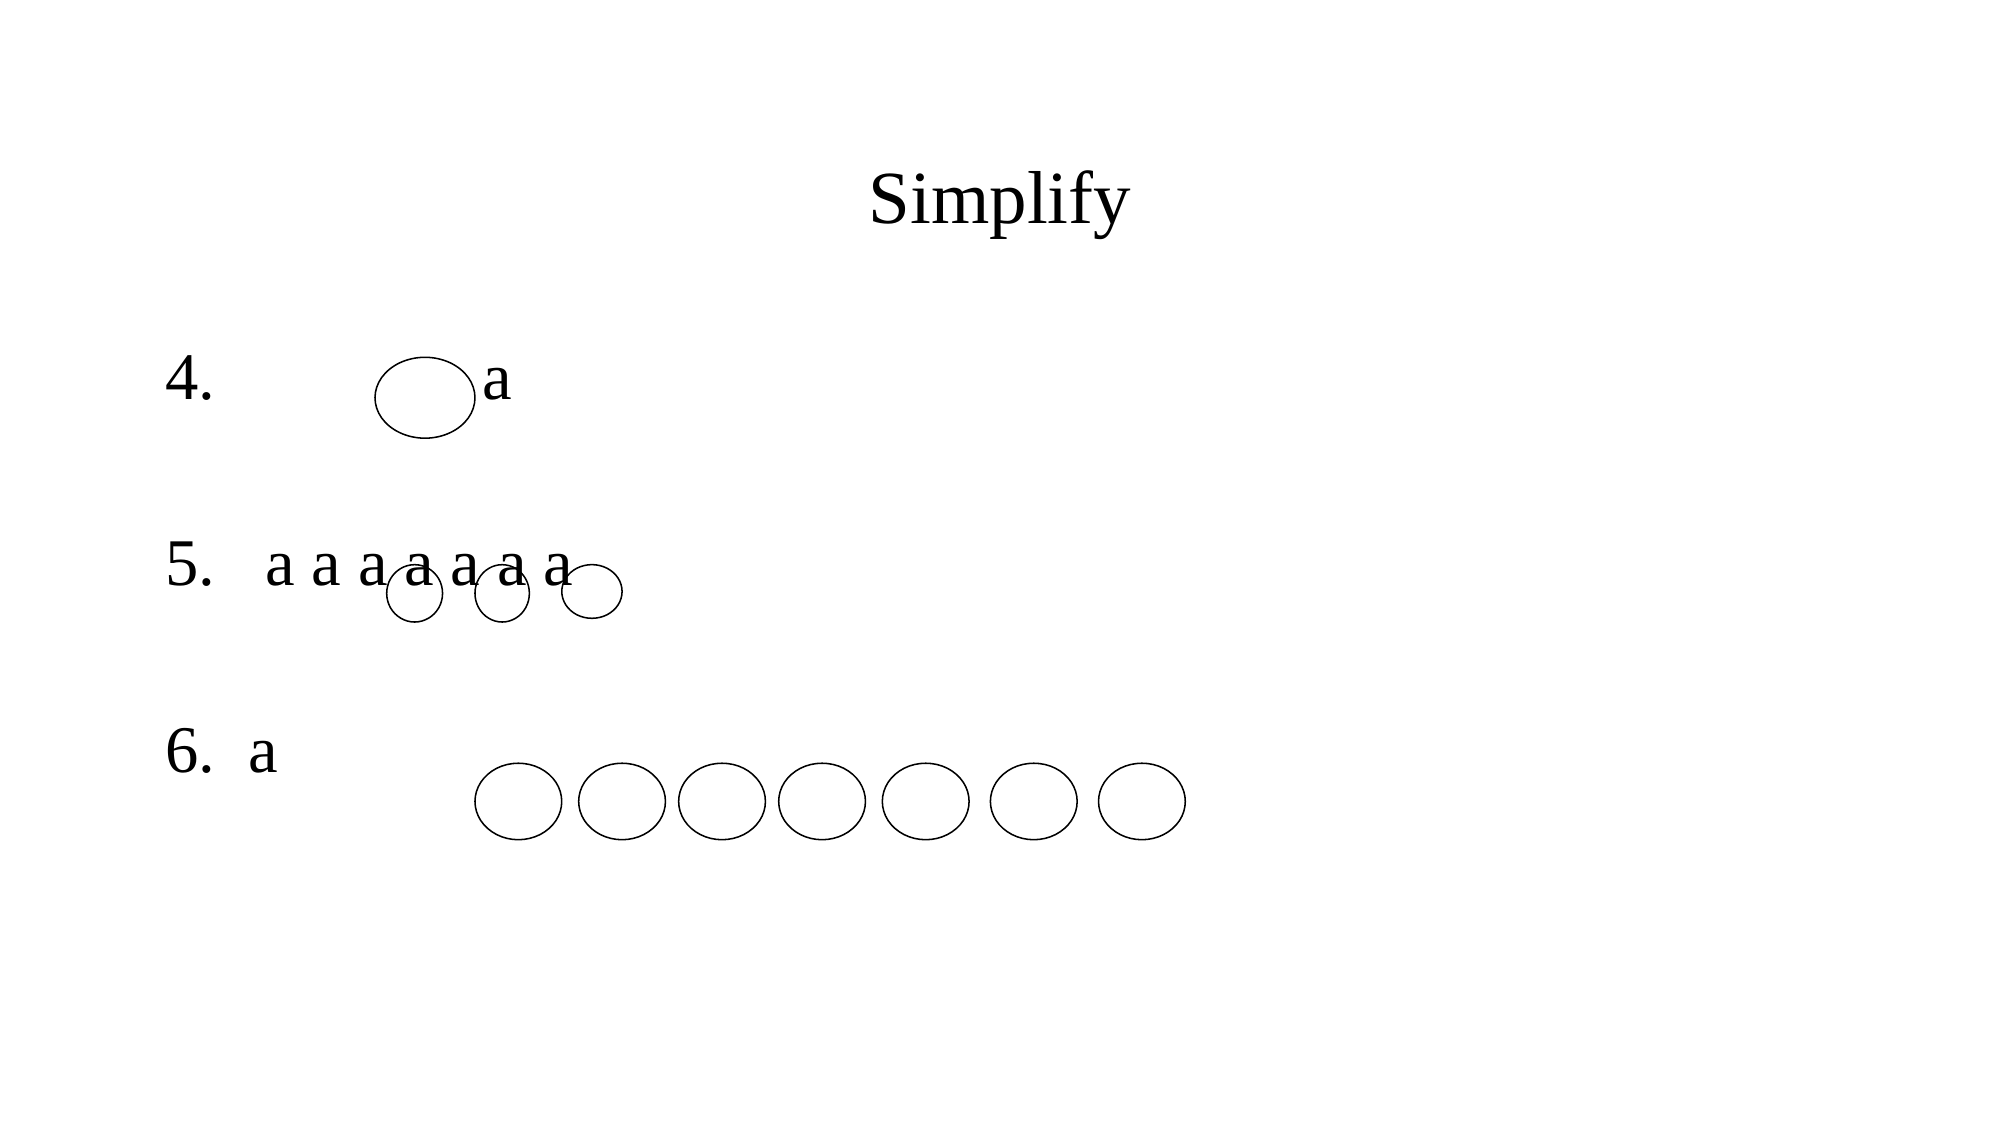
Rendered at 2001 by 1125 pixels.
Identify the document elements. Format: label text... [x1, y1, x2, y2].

text_box [882, 763, 970, 840]
text_box [375, 357, 475, 439]
text_box [778, 763, 866, 840]
title Simplify [150, 99, 1850, 288]
text_box [561, 564, 623, 619]
text_box [578, 763, 666, 840]
text_box [678, 763, 766, 840]
text_box [1098, 763, 1186, 840]
text_box [474, 564, 530, 623]
text_box [474, 763, 562, 840]
text_box [386, 564, 443, 623]
text_box [990, 763, 1078, 840]
